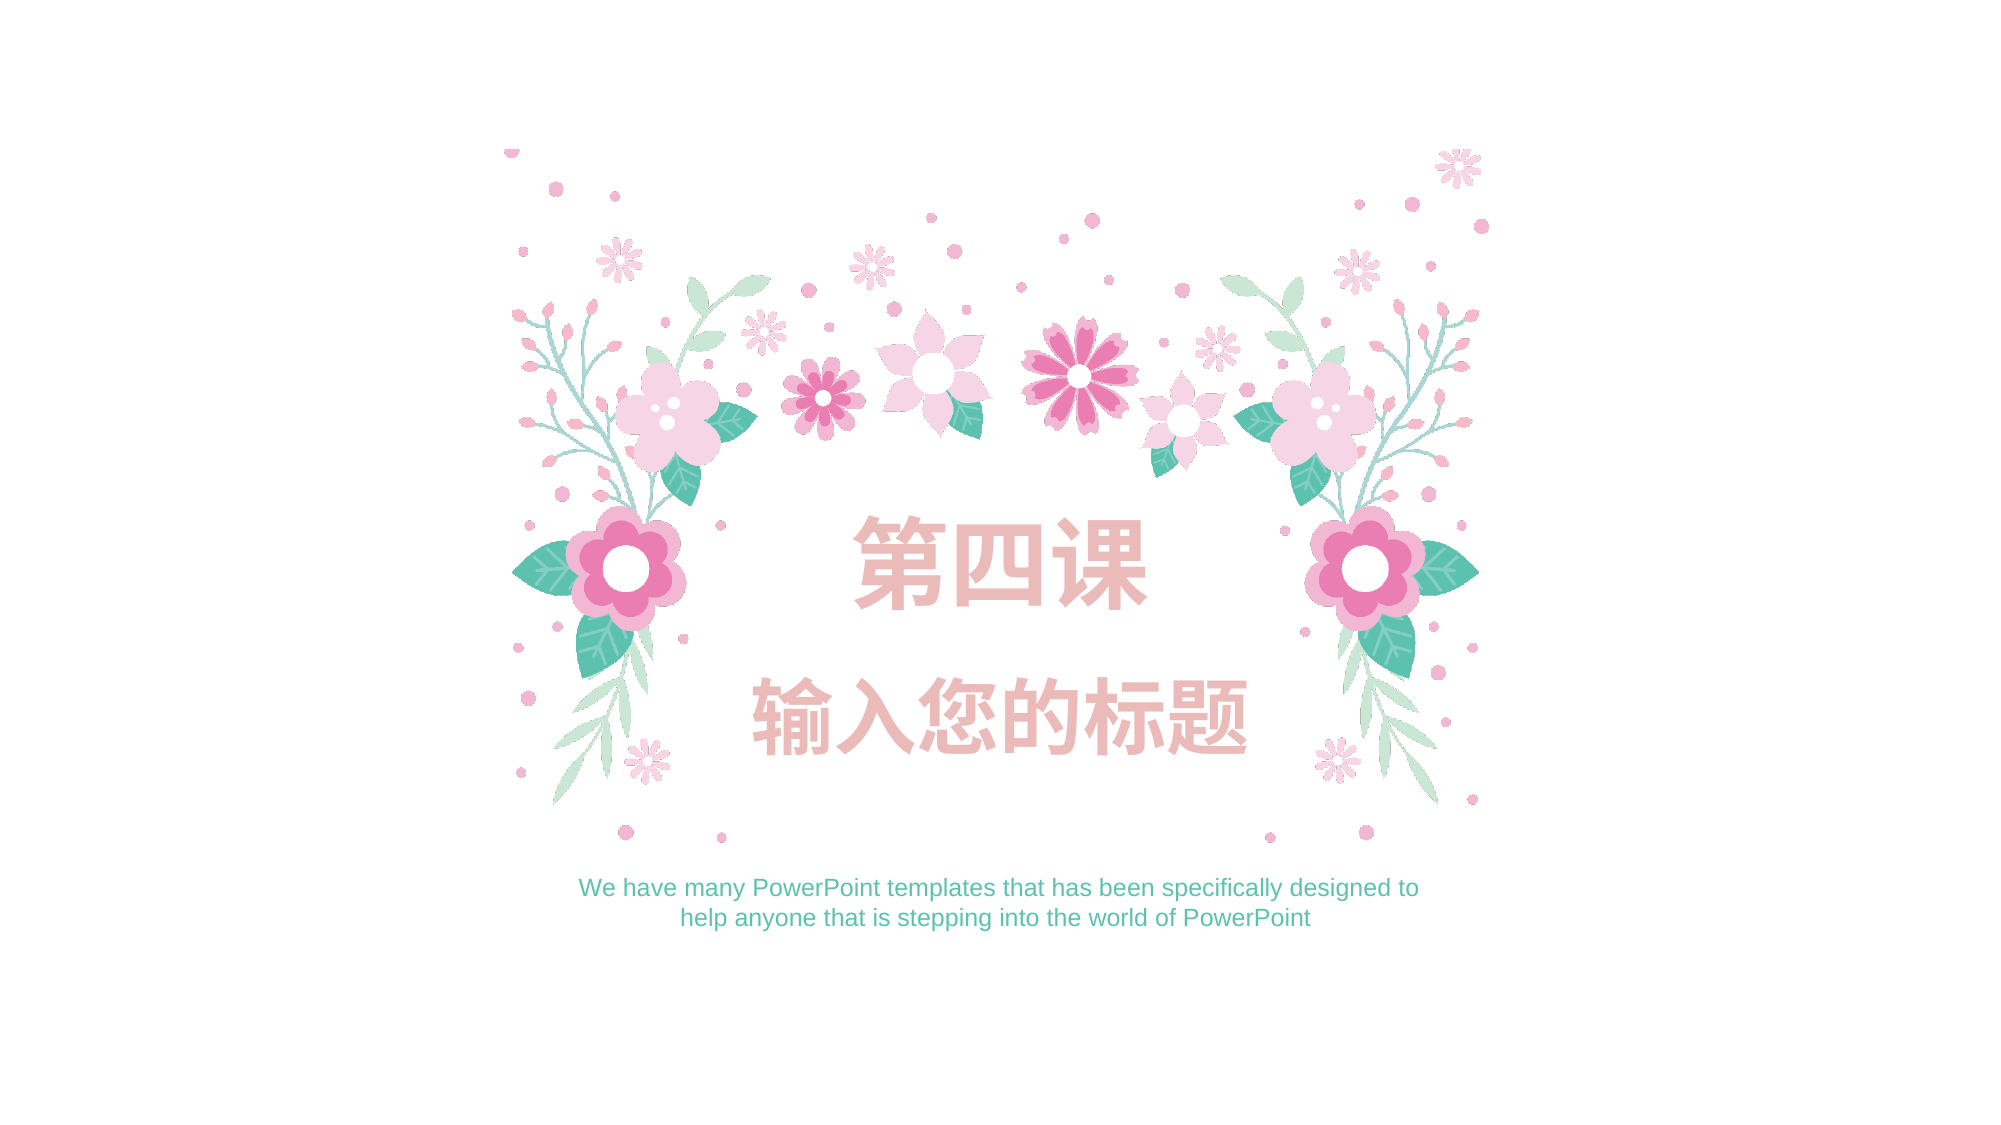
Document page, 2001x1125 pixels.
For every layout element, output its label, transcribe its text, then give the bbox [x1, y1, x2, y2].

text_box We have many PowerPoint templates that has been specifically designed to help anyone that is stepping into the world of PowerPoint [563, 888, 1437, 939]
picture [444, 149, 1556, 888]
